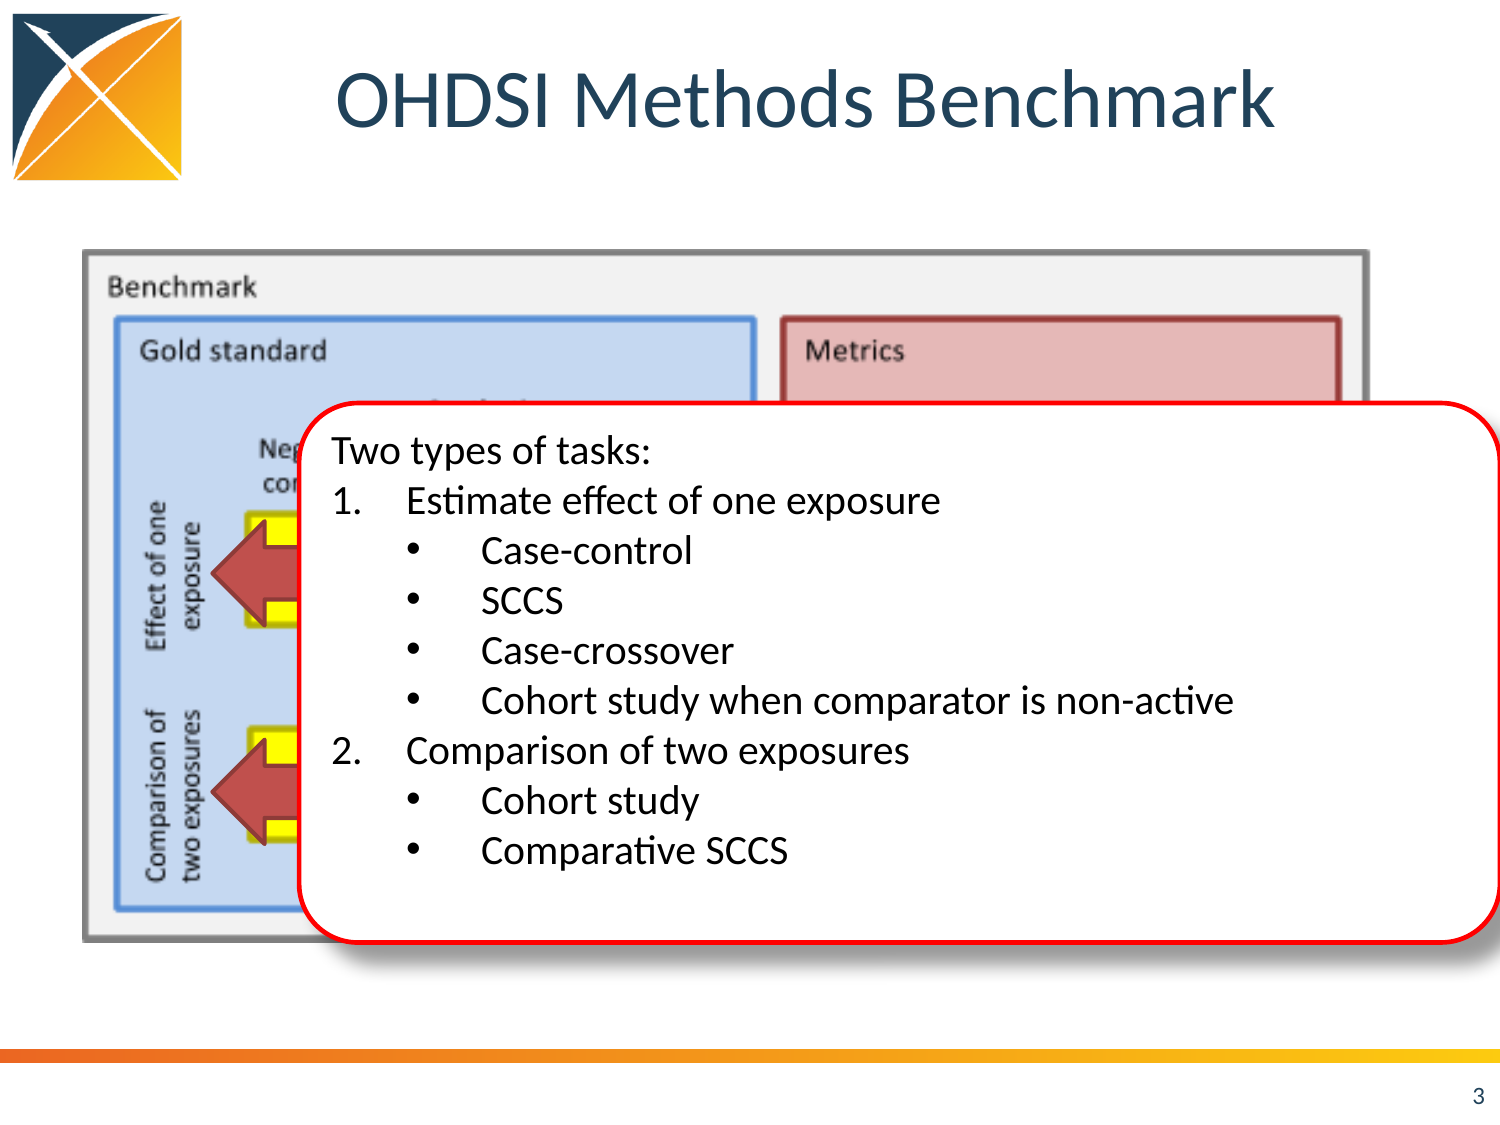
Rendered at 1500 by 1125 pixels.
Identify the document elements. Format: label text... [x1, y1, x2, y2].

text_box Two types of tasks: Estimate effect of one exposure Case-control SCCS Case-crossover Cohort study when comparator is non-active Comparison of two exposures Cohort study Comparative SCCS [1399, 400, 1500, 945]
picture [0, 0, 206, 200]
title OHDSI Methods Benchmark [187, 24, 1425, 163]
picture [82, 249, 1395, 943]
slide_number 3 [1149, 1065, 1500, 1125]
